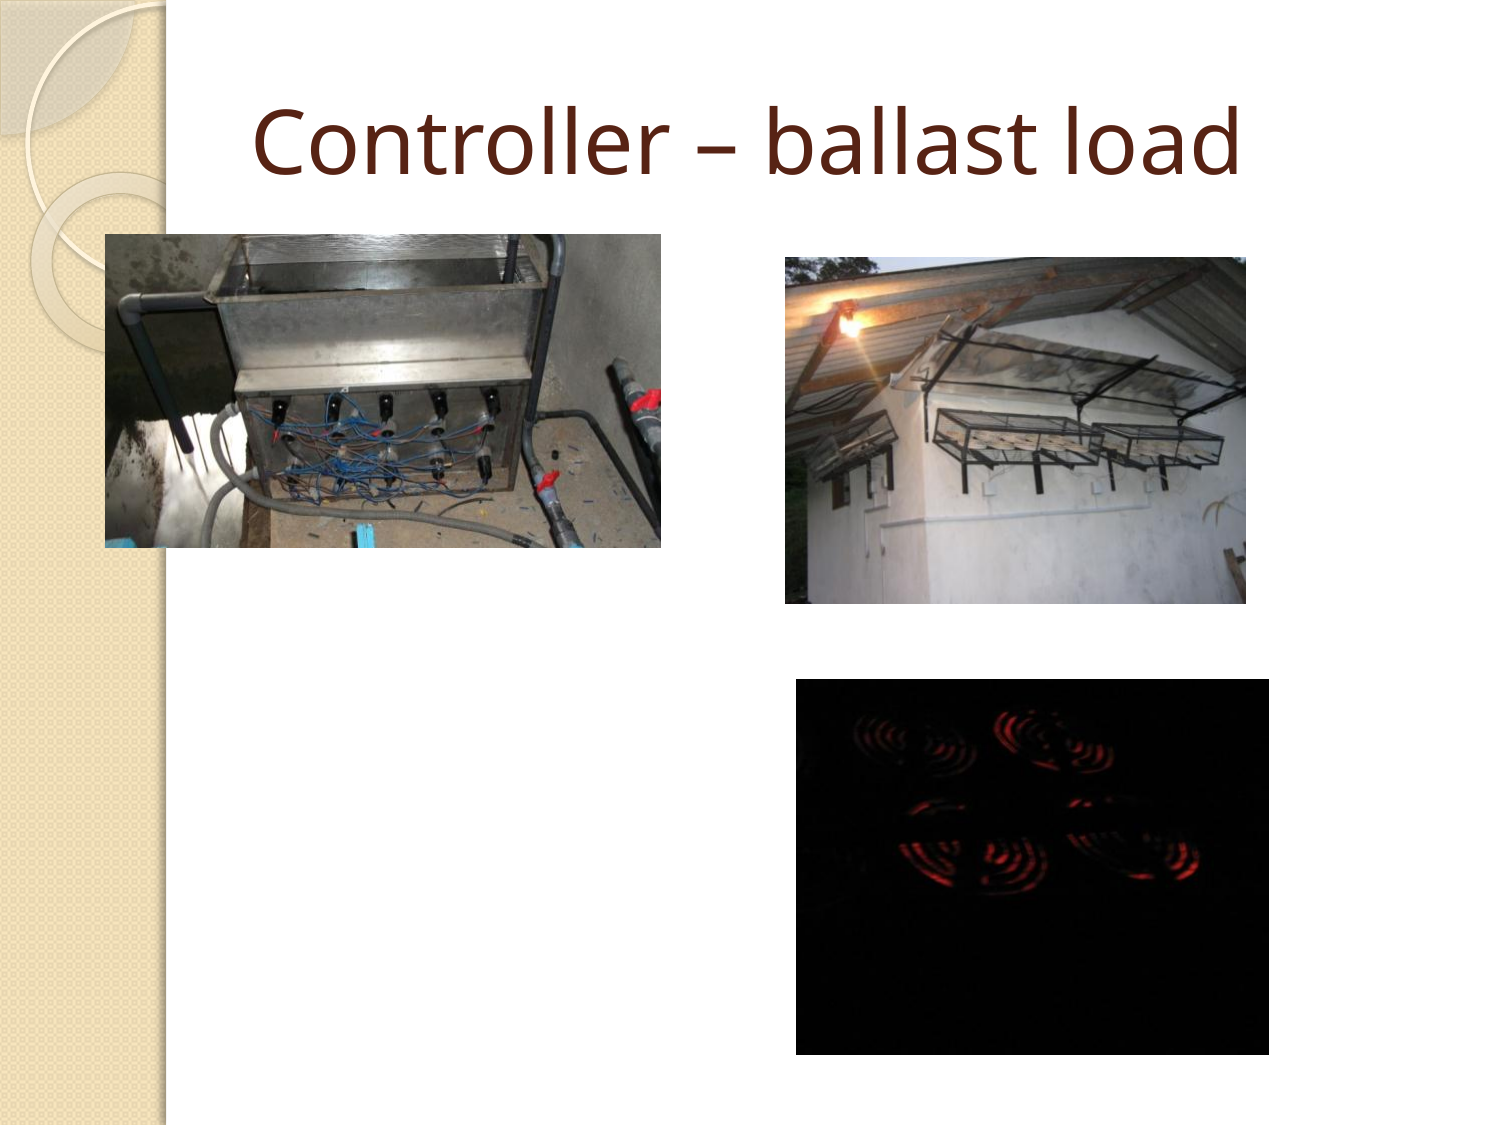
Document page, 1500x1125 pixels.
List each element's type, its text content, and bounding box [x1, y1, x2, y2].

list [105, 234, 662, 548]
title Controller – ballast load [235, 45, 1466, 233]
picture [796, 679, 1269, 1055]
picture [784, 257, 1246, 604]
